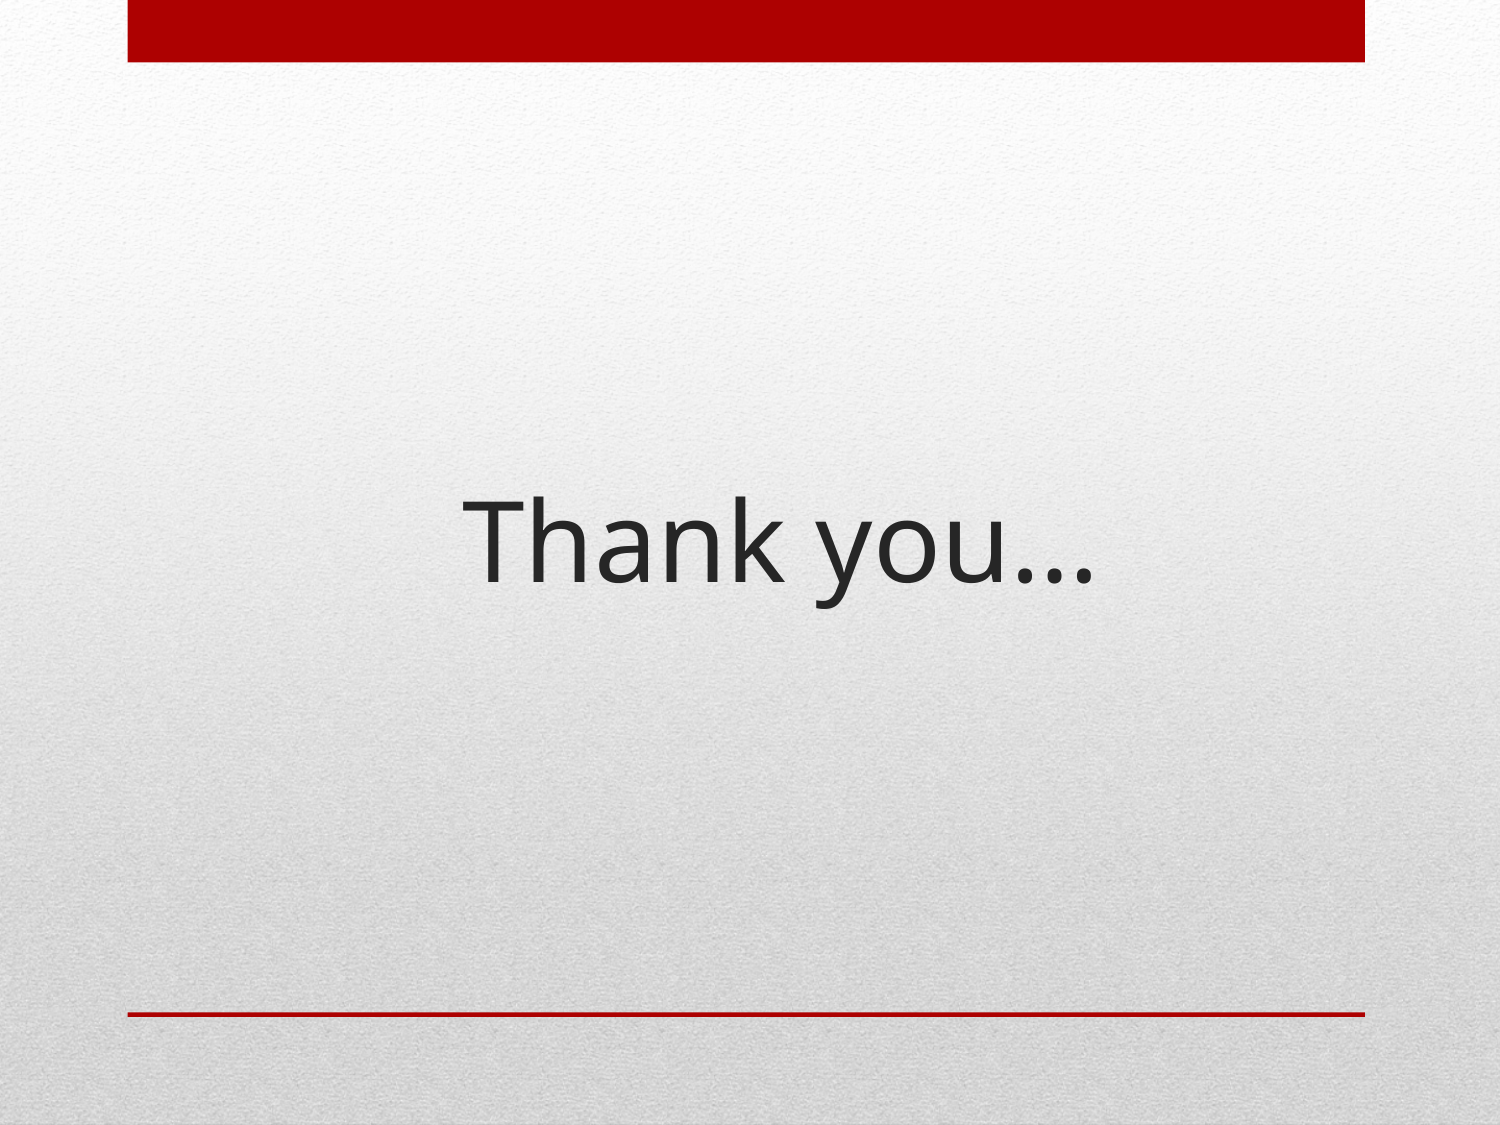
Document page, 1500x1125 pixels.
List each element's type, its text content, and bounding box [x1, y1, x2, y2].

title Thank you… [225, 350, 1338, 613]
